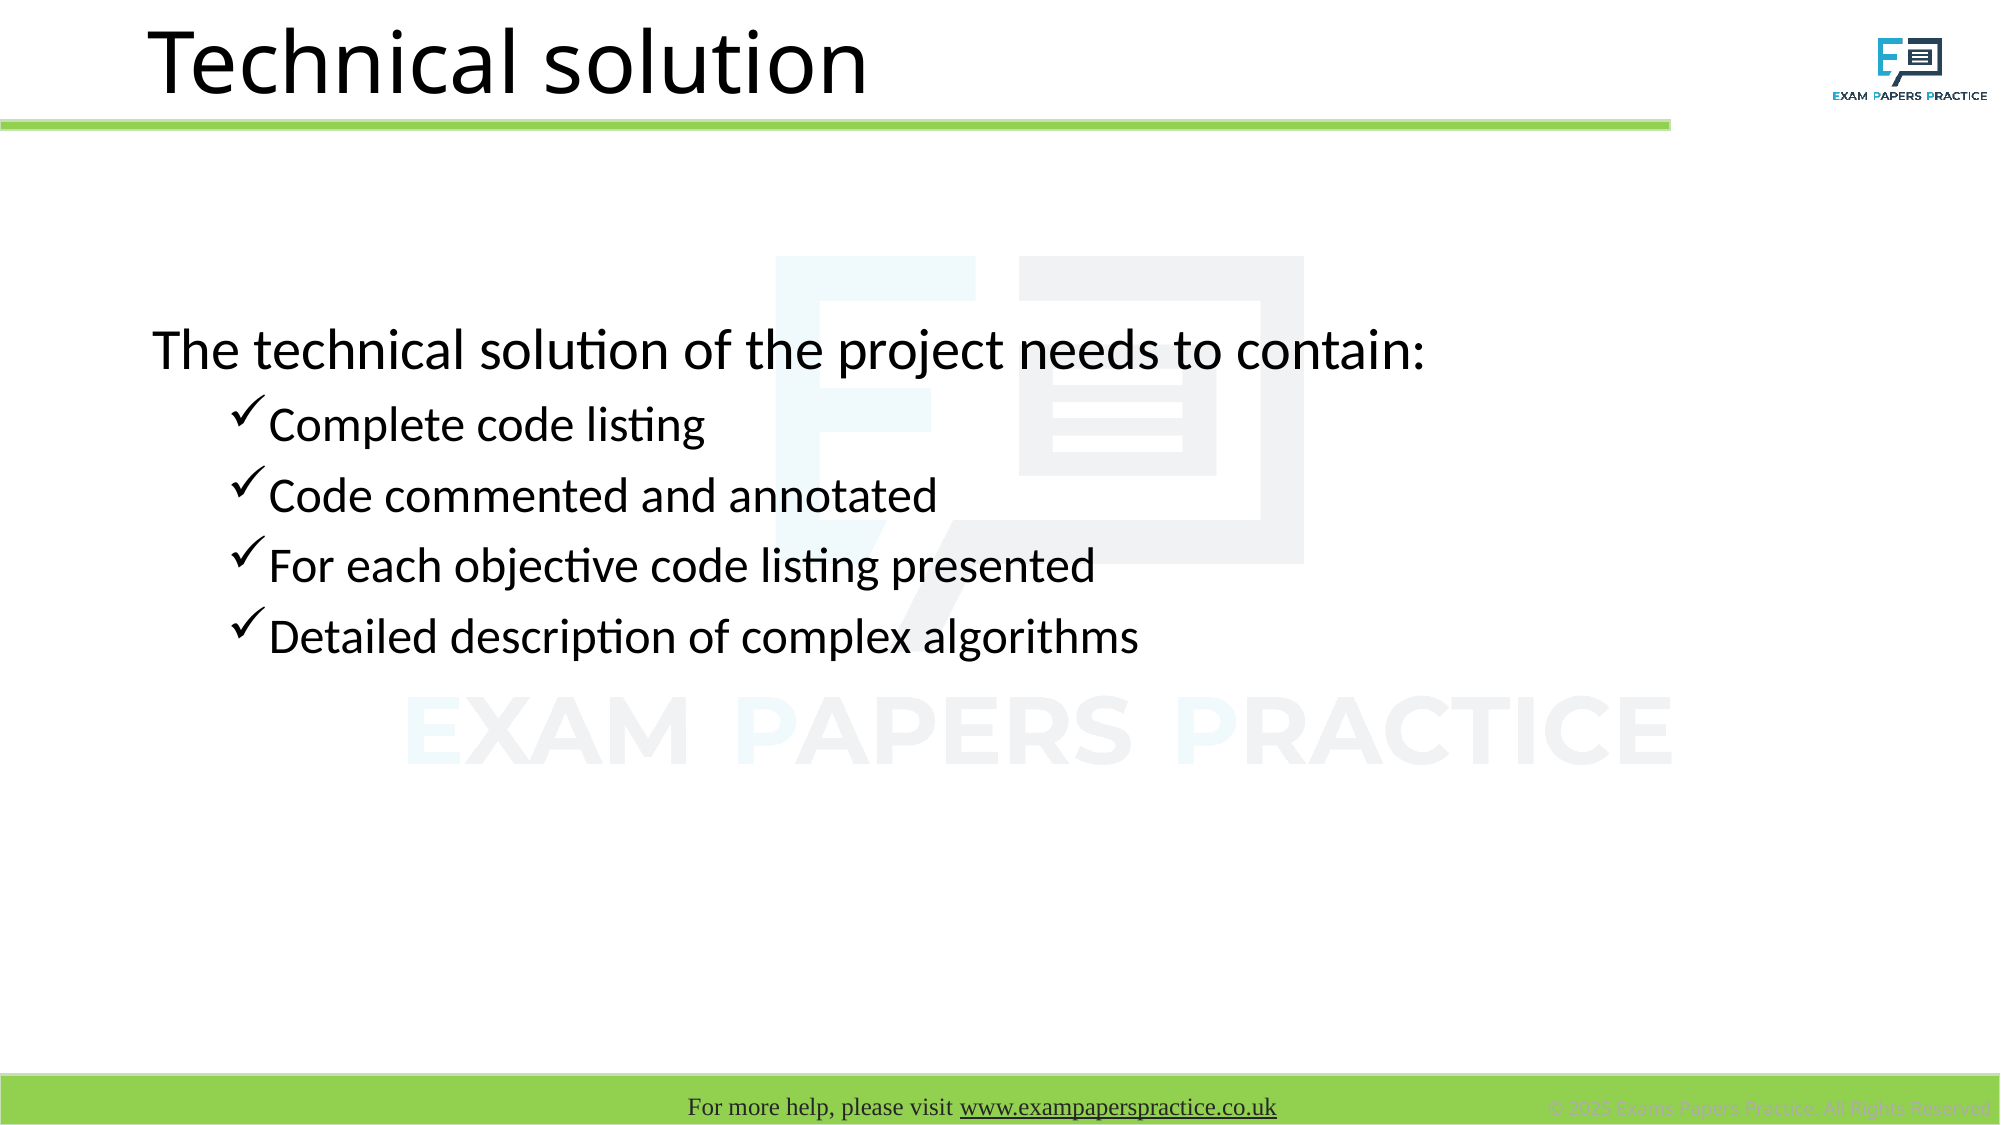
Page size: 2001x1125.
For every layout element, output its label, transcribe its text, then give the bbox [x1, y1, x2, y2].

title Technical solution [132, 11, 1858, 121]
list The technical solution of the project needs to contain: Complete code listing Code commented and annotated For each objective code listing presented Detailed description of complex algorithms [137, 304, 1863, 1018]
